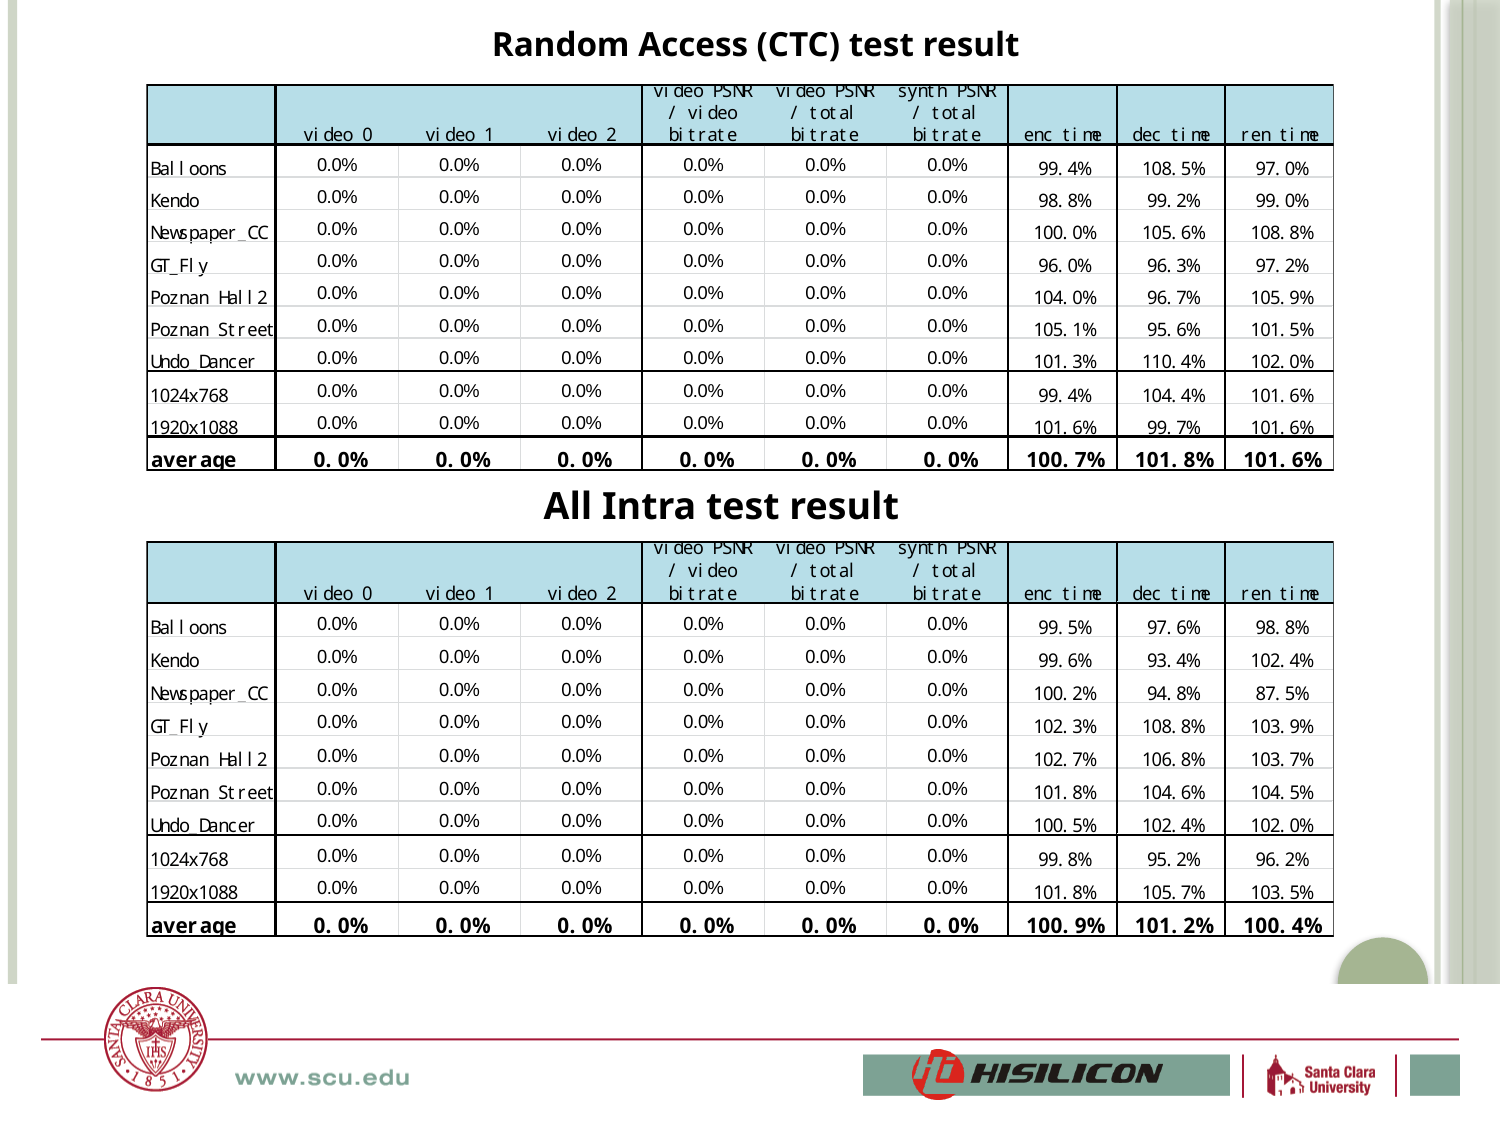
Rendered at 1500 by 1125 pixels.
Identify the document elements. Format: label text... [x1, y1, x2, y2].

text_box Random Access (CTC) test result [224, 16, 1288, 81]
picture [145, 541, 1336, 938]
picture [0, 984, 1500, 1125]
picture [145, 84, 1336, 472]
text_box All Intra test result [199, 480, 1263, 538]
